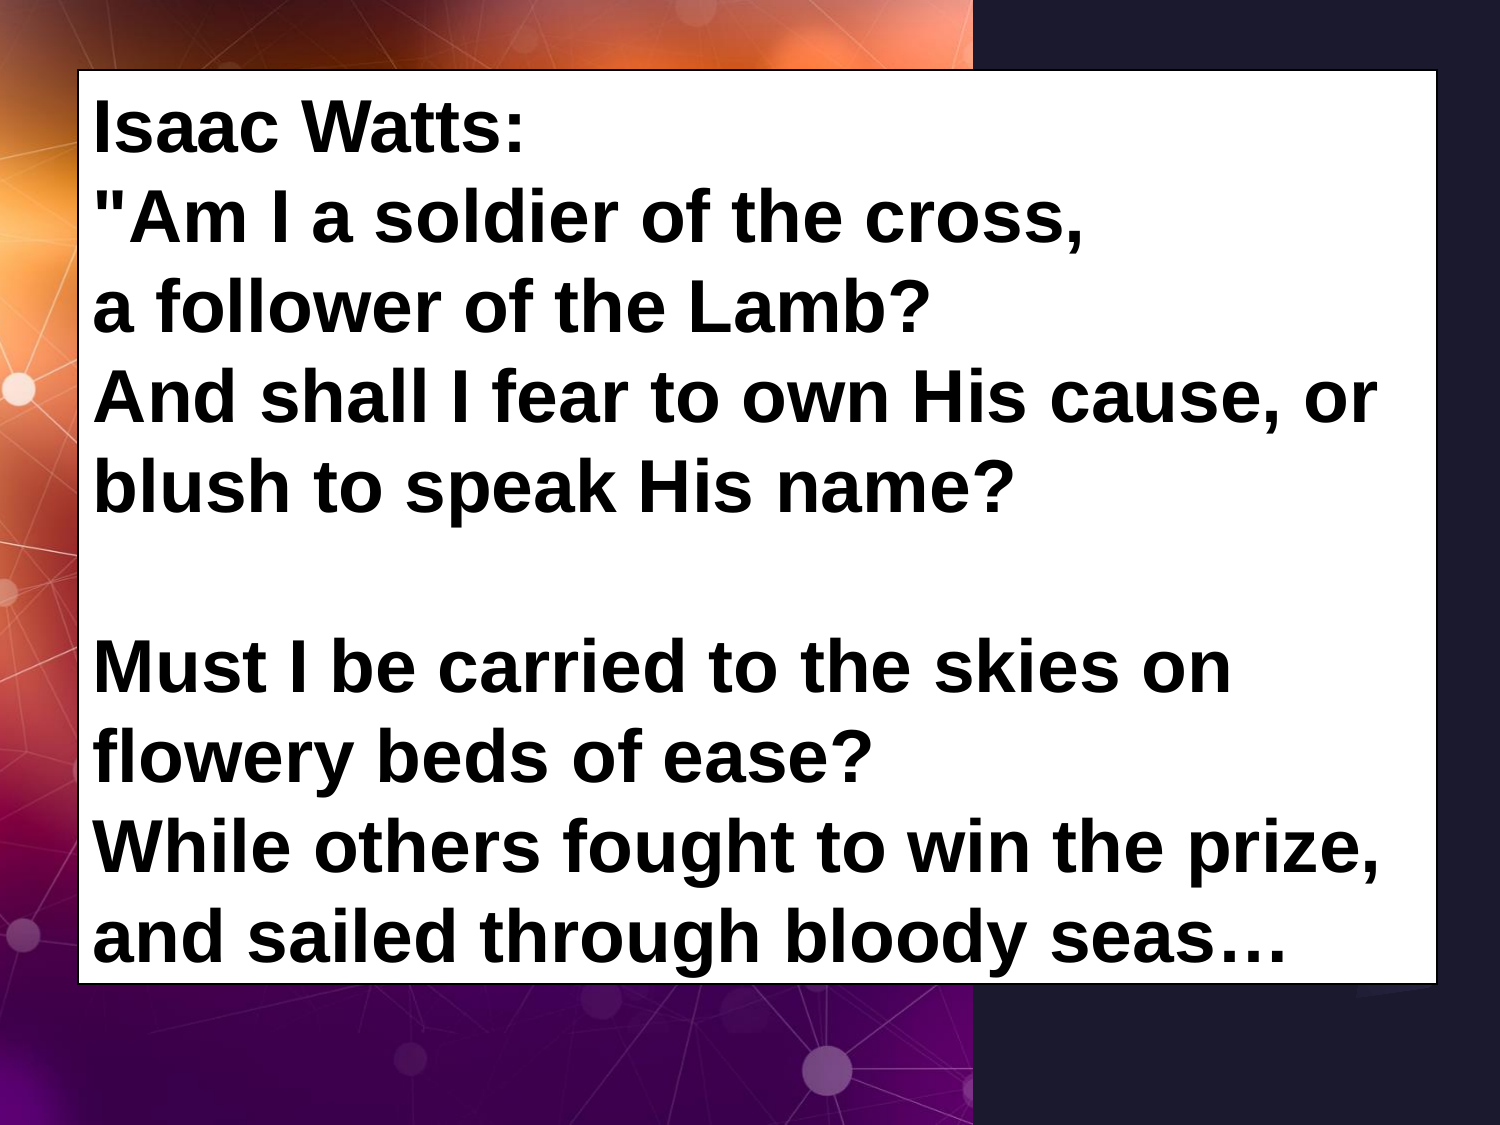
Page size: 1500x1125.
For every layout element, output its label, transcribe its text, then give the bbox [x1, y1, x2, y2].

picture [0, 0, 973, 1125]
text_box Isaac Watts: "Am I a soldier of the cross, a follower of the Lamb? And shall I fear to own His cause, or blush to speak His name? Must I be carried to the skies on flowery beds of ease? While others fought to win the prize, and sailed through bloody seas… [973, 69, 1438, 985]
